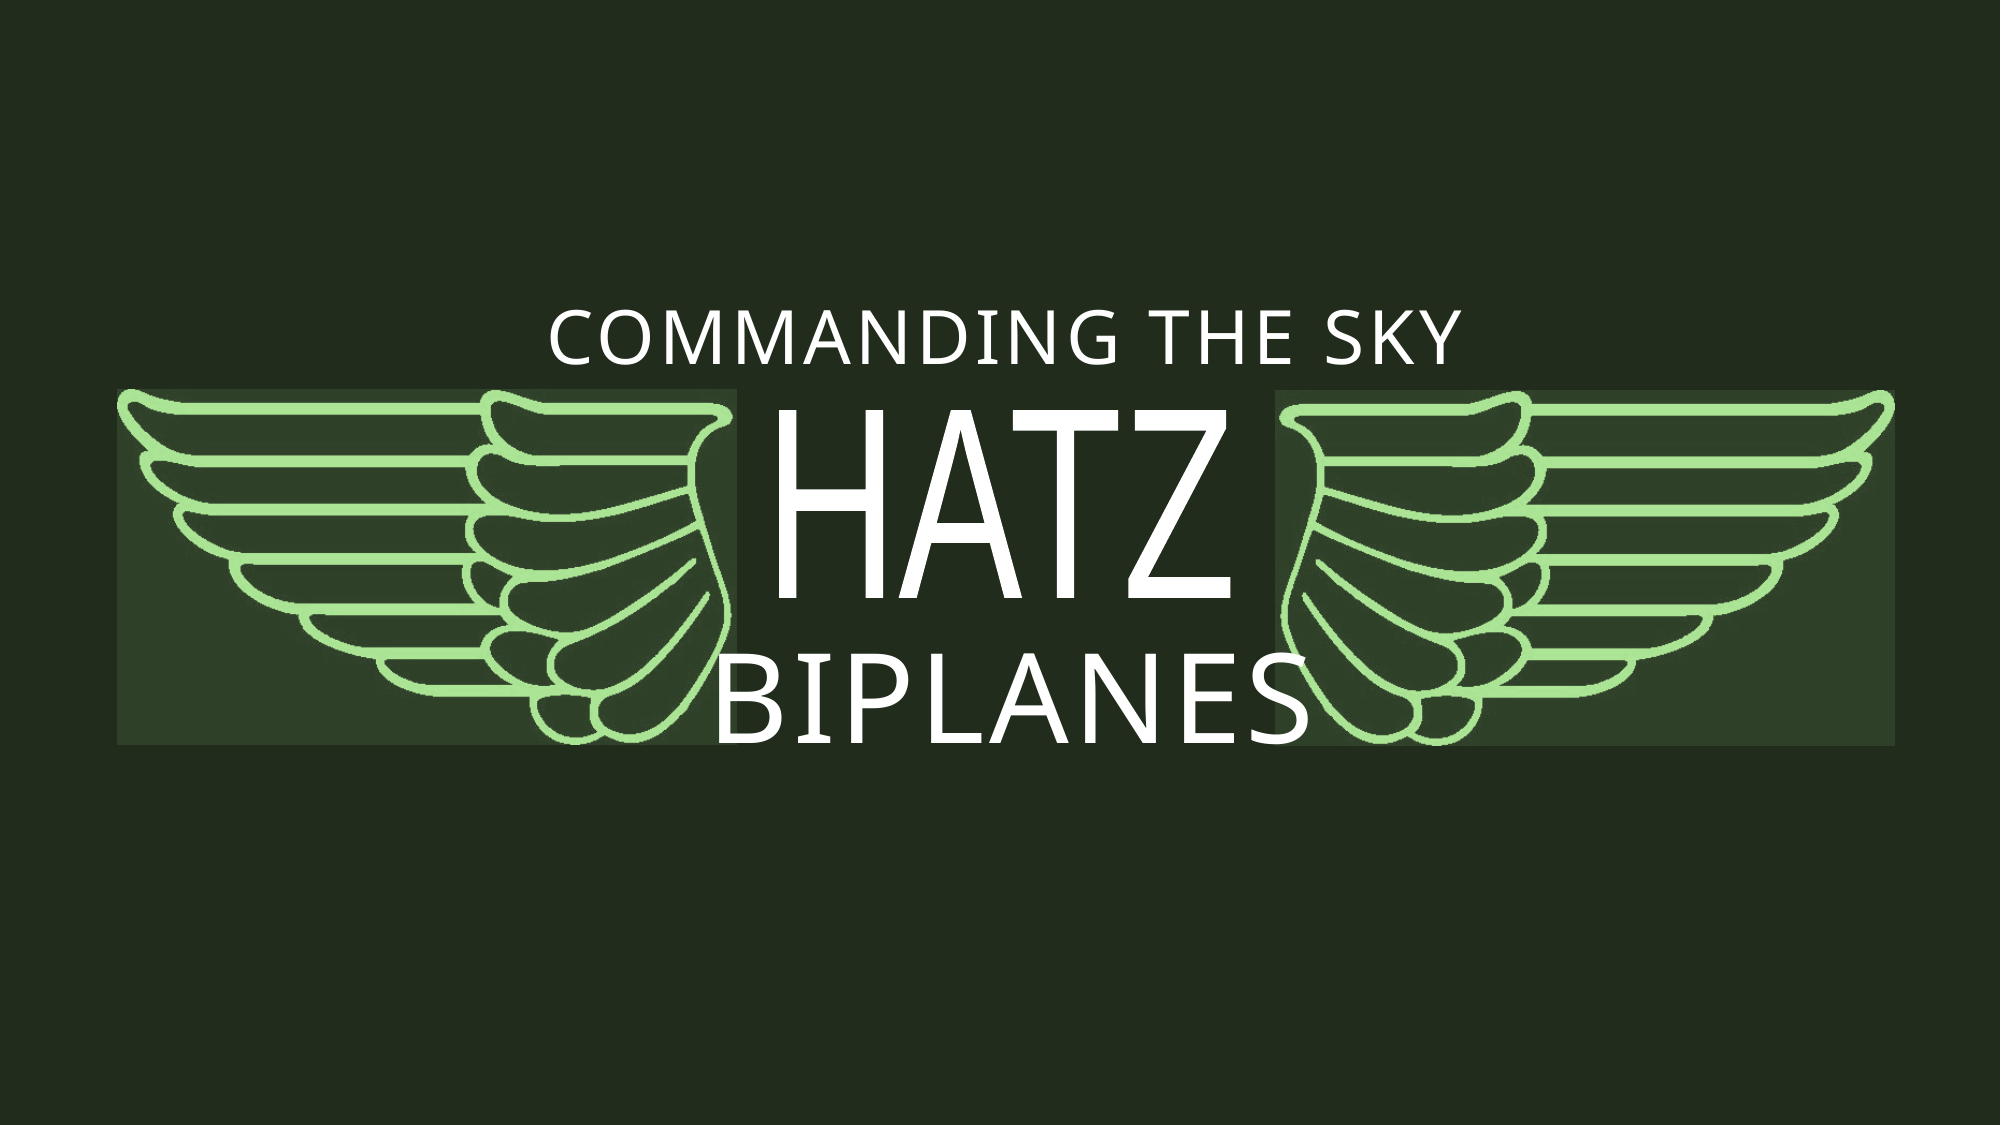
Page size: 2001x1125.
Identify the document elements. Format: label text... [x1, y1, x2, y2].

text_box COMMANDING THE SKY [531, 281, 1478, 387]
picture [117, 389, 737, 746]
picture [1275, 390, 1895, 747]
text_box BIPLANES [693, 610, 1331, 776]
